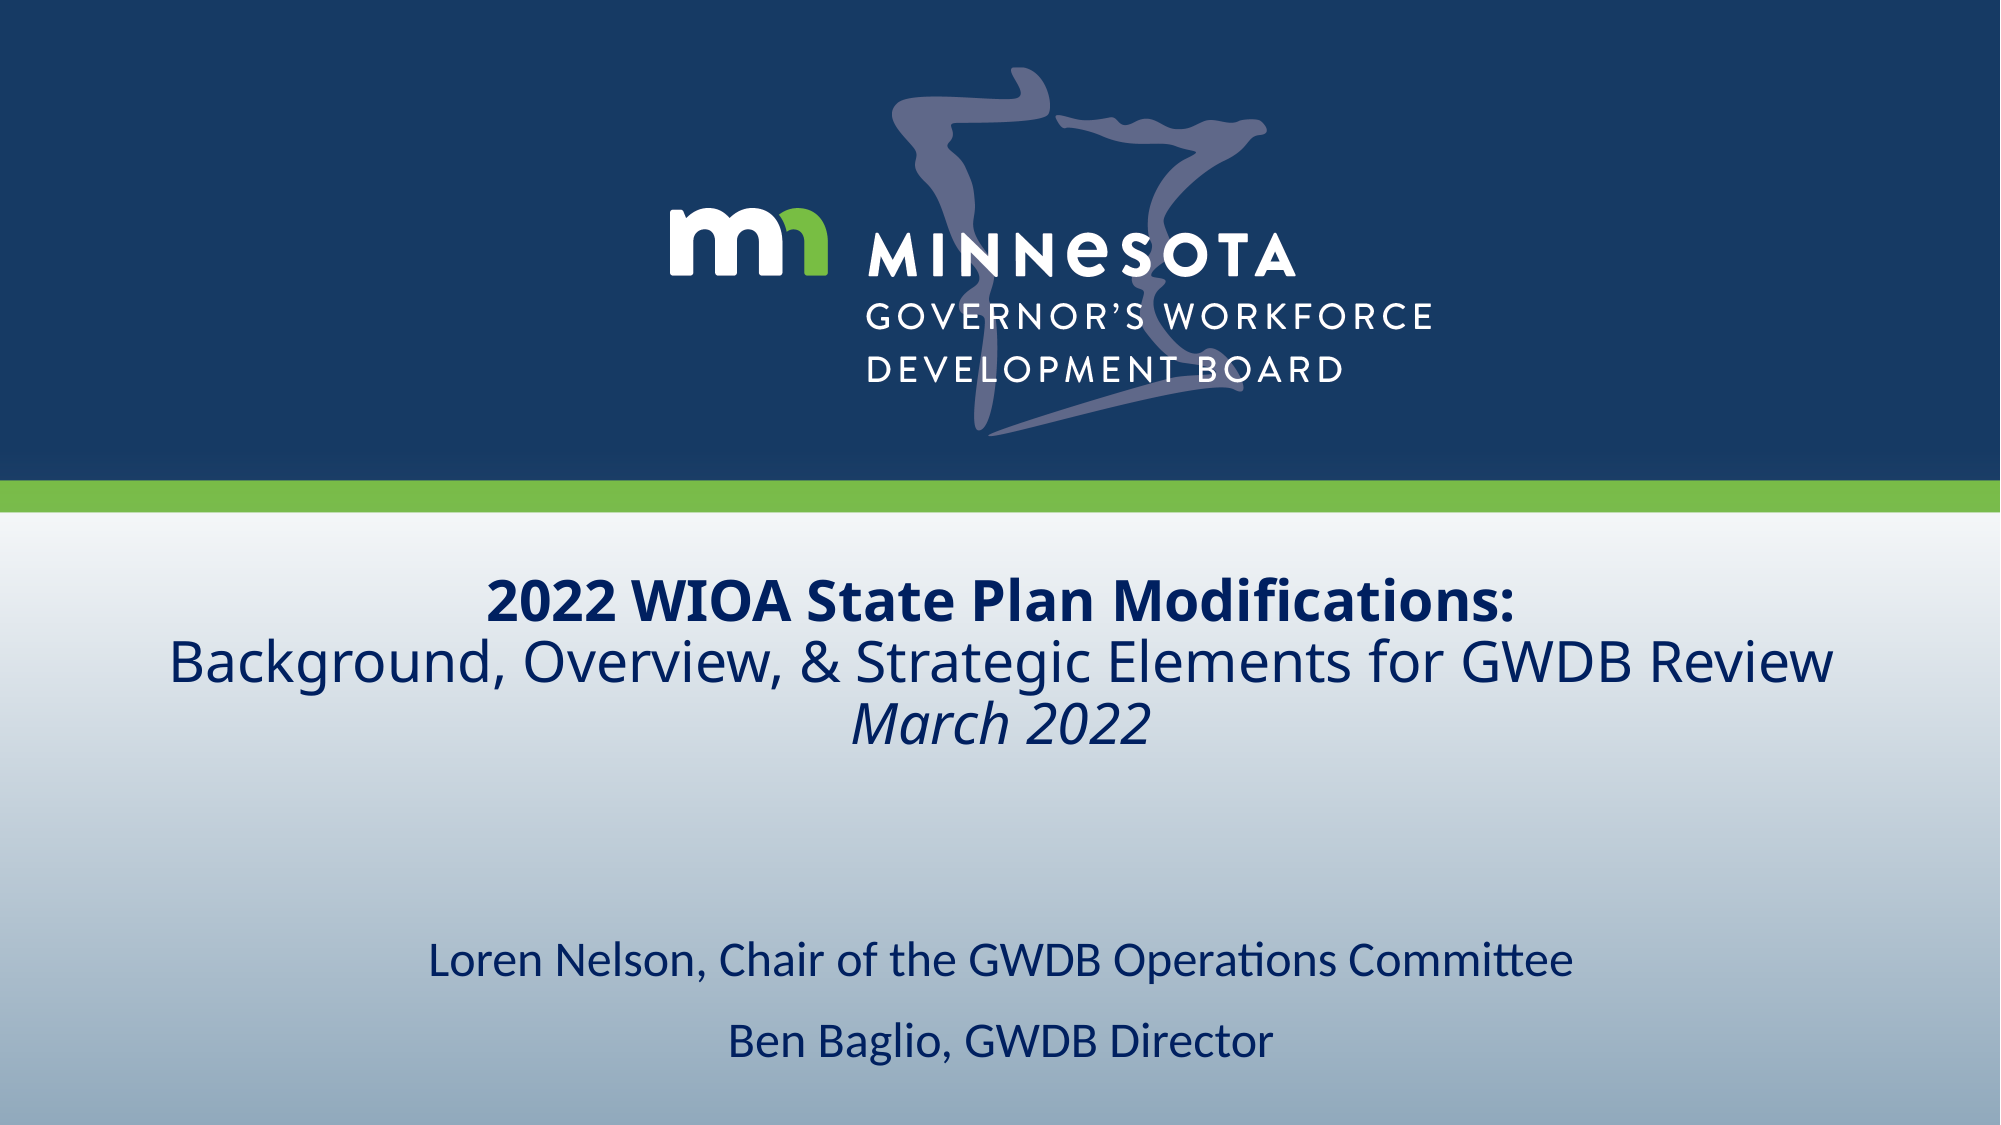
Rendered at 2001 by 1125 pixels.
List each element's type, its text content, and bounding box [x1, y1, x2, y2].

subtitle Loren Nelson, Chair of the GWDB Operations Committee Ben Baglio, GWDB Director [273, 868, 1730, 1125]
picture [0, 0, 2000, 1125]
title 2022 WIOA State Plan Modifications: Background, Overview, & Strategic Elements for GWDB Review March 2022 [129, 562, 1874, 766]
